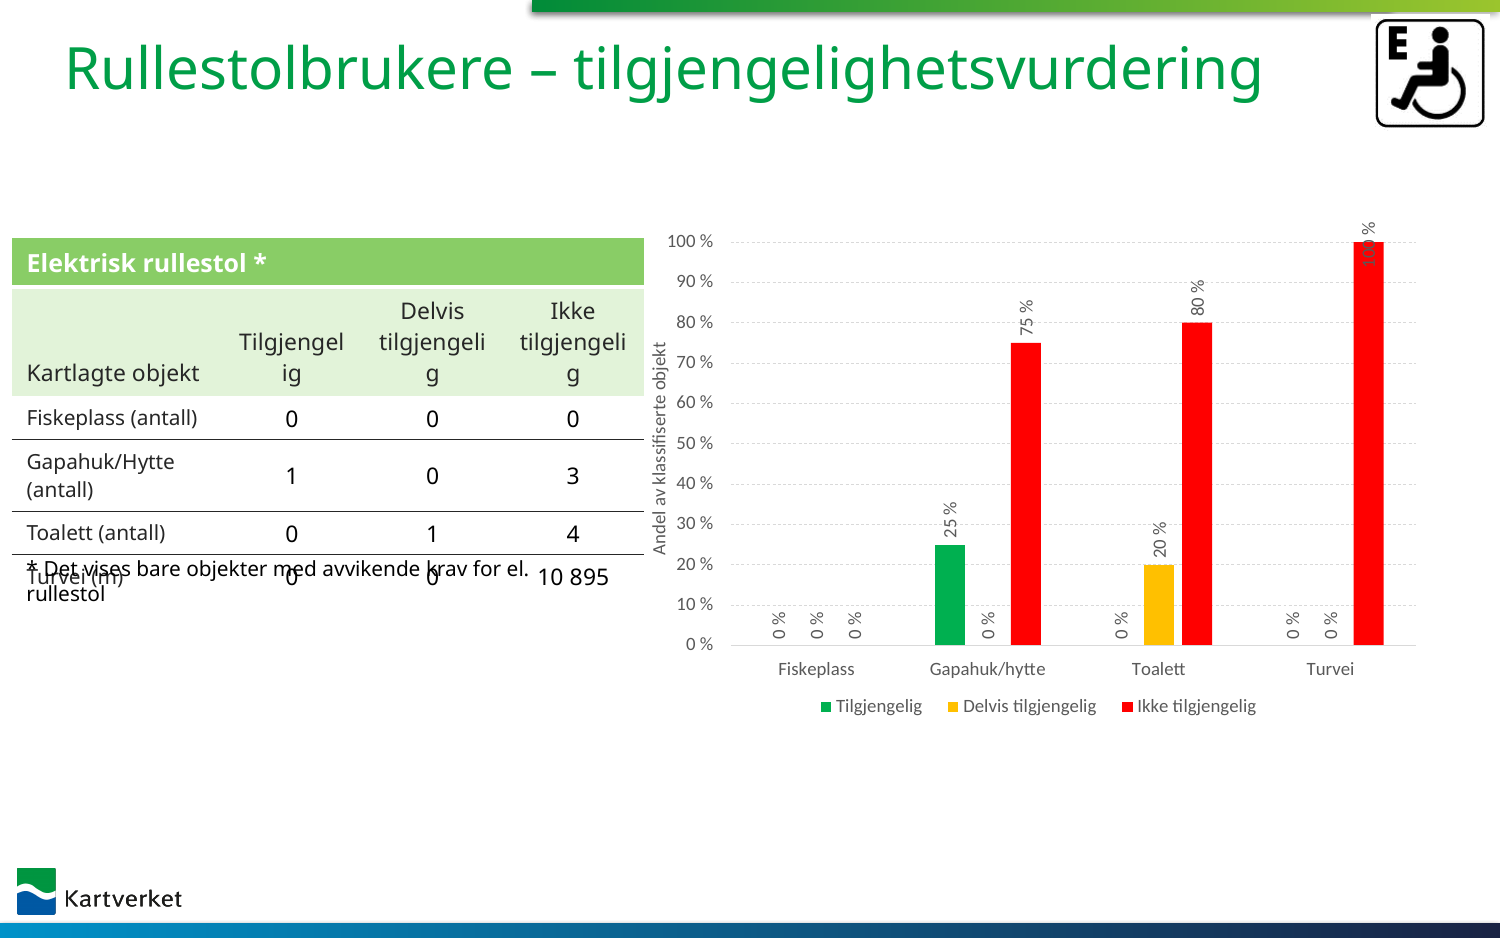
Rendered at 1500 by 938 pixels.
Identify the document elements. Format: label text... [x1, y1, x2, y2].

picture [643, 218, 1428, 728]
table_cell 0 [222, 512, 362, 548]
table_cell 0 [362, 440, 503, 511]
table_cell 10 895 [597, 555, 638, 598]
table_cell 0 [362, 396, 503, 439]
table_cell Delvis tilgjengelig [362, 289, 503, 396]
table_cell Ikke tilgjengelig [503, 289, 638, 396]
table_cell 1 [362, 512, 503, 548]
table_cell 0 [503, 396, 638, 439]
text_box * Det vises bare objekter med avvikende krav for el. rullestol [11, 548, 597, 613]
table_cell 0 [222, 396, 362, 439]
text_box Rullestolbrukere – tilgjengelighetsvurdering [49, 12, 1372, 109]
table_cell Gapahuk/Hytte (antall) [12, 440, 222, 511]
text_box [1371, 13, 1491, 133]
table_cell 1 [222, 440, 362, 511]
table_cell 3 [503, 440, 638, 511]
table_cell 4 [503, 512, 638, 554]
table_cell Tilgjengelig [222, 289, 362, 396]
table_header Elektrisk rullestol * [12, 238, 638, 285]
table_cell Fiskeplass (antall) [12, 396, 222, 439]
table_cell Toalett (antall) [12, 512, 222, 548]
table_cell Kartlagte objekt [12, 289, 222, 396]
